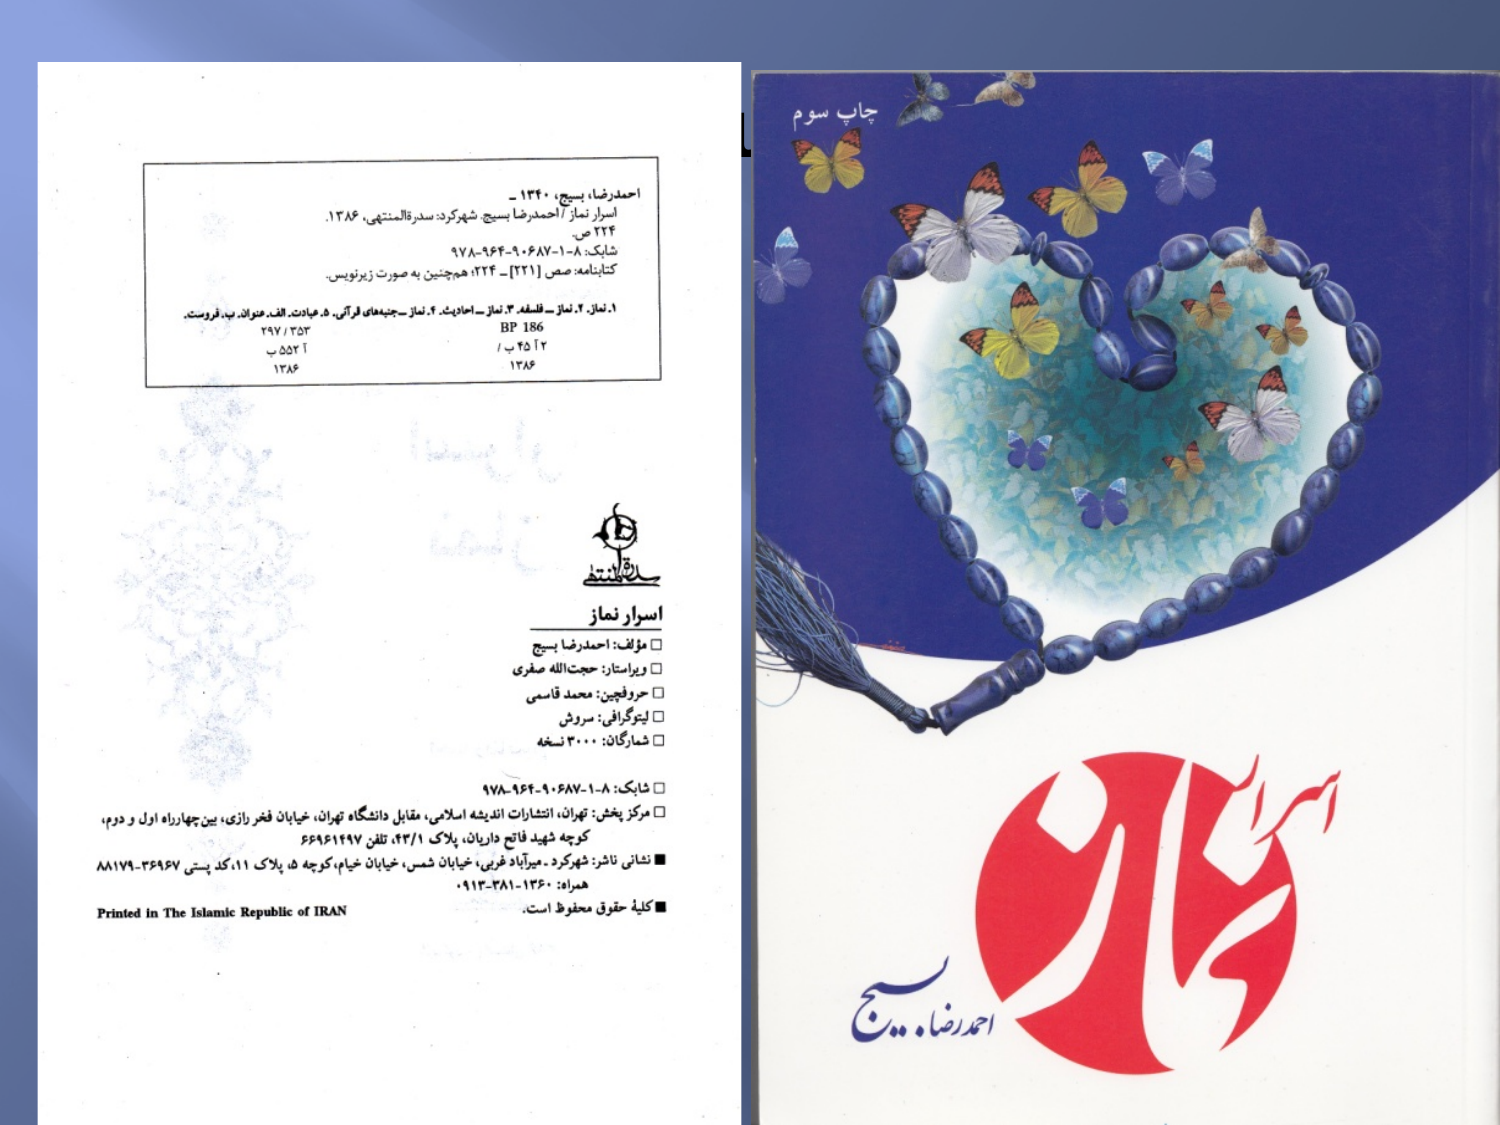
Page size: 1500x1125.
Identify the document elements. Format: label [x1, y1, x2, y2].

table_cell [742, 78, 750, 87]
picture [750, 70, 1500, 1125]
picture [37, 62, 742, 1125]
